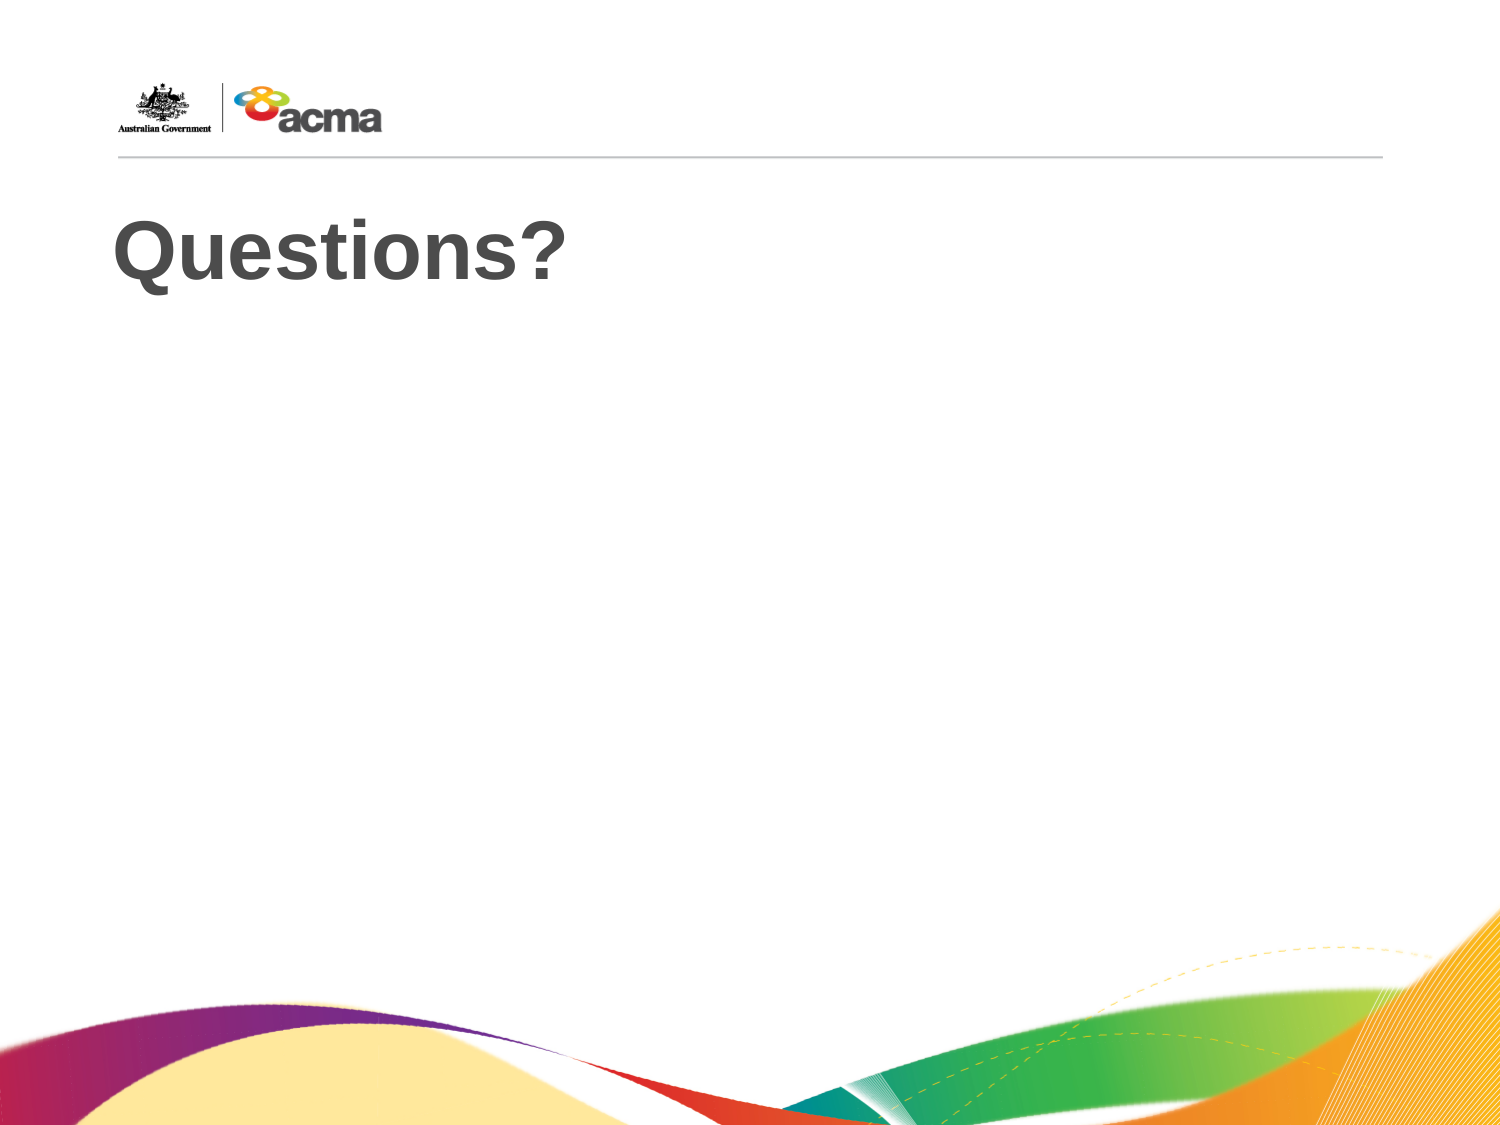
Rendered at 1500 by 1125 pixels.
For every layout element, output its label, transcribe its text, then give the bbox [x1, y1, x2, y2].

picture [0, 0, 1500, 1125]
title Questions? [112, 196, 1388, 433]
